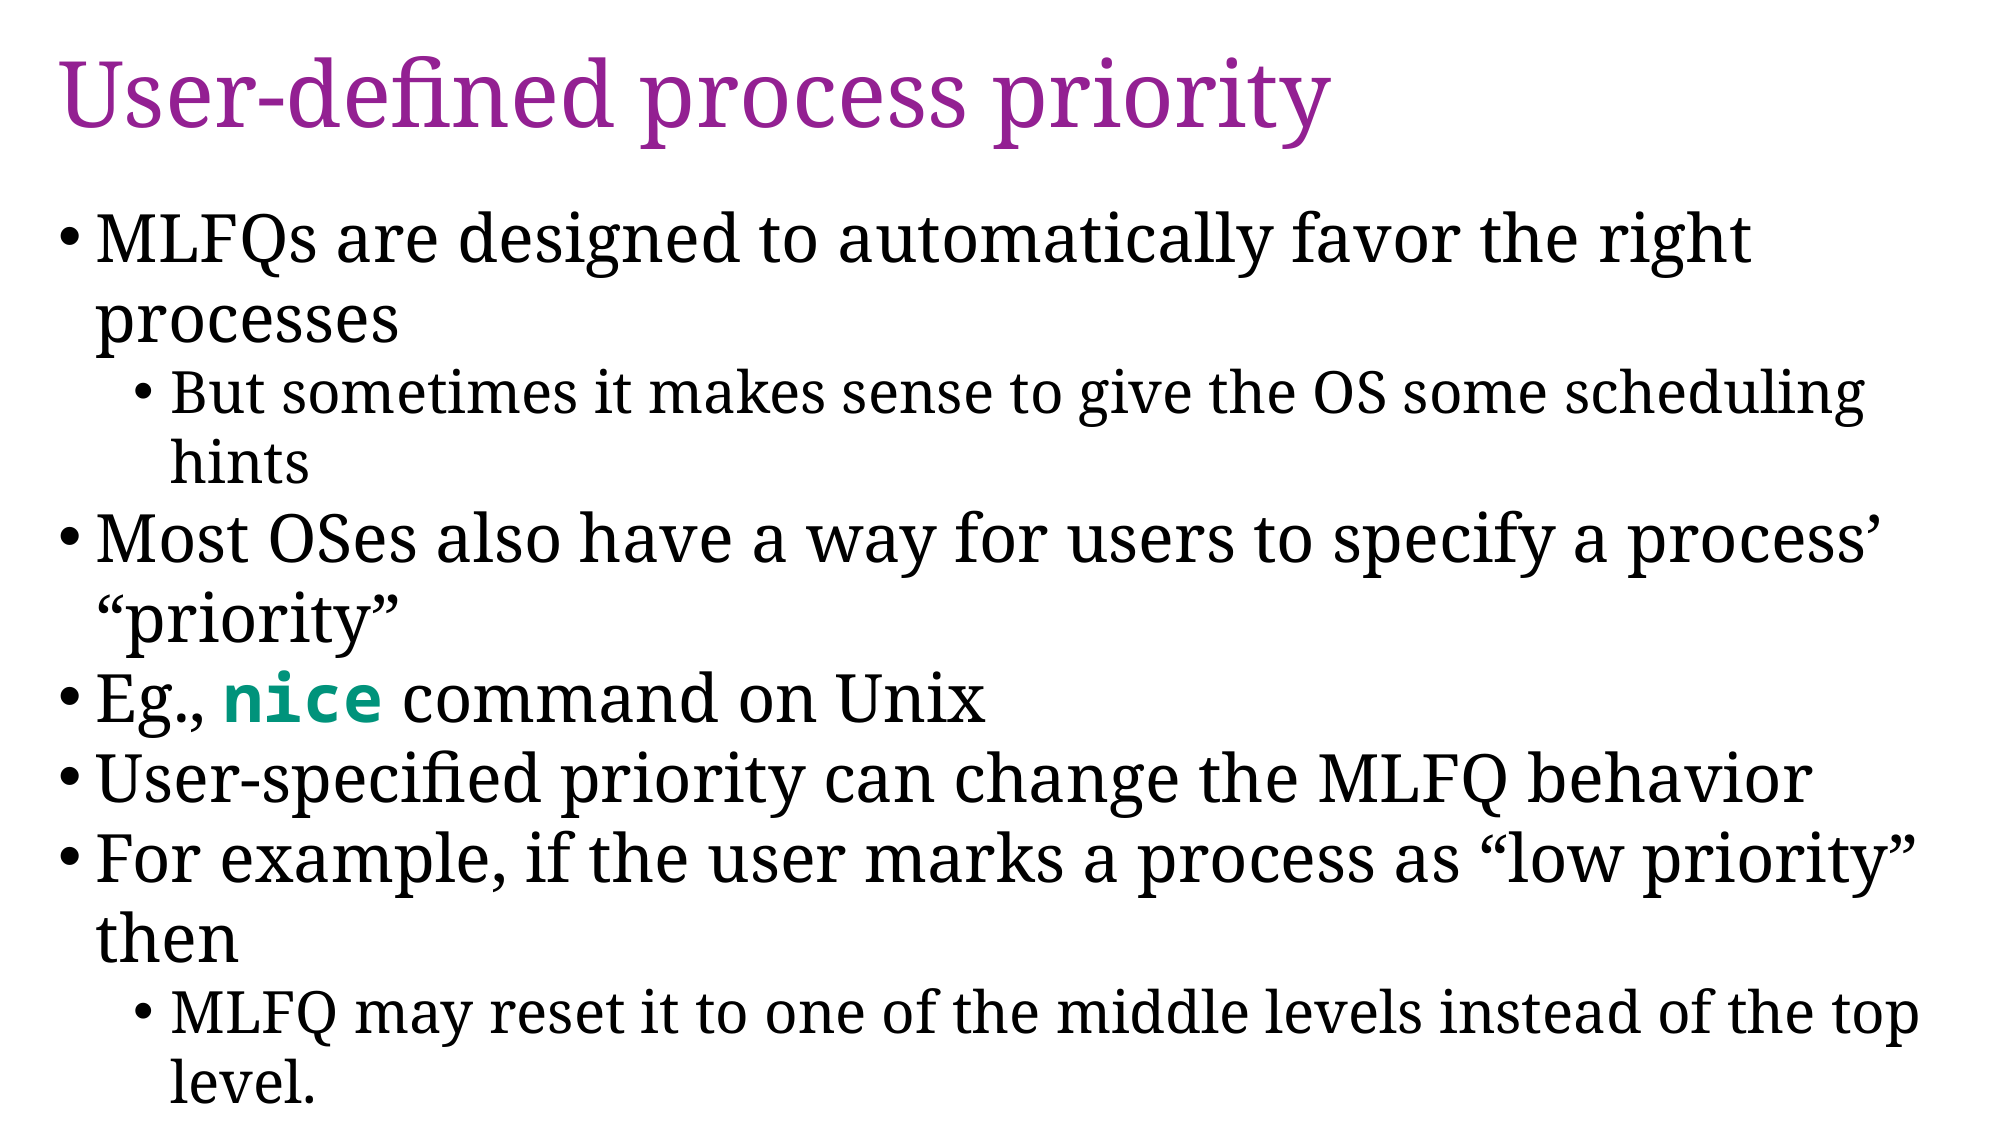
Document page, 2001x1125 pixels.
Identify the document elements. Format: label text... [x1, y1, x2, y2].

list MLFQs are designed to automatically favor the right processes But sometimes it makes sense to give the OS some scheduling hints Most OSes also have a way for users to specify a process’ “priority” Eg., nice command on Unix User-specified priority can change the MLFQ behavior For example, if the user marks a process as “low priority” then MLFQ may reset it to one of the middle levels instead of the top level. May give it a smaller CPU quota at each level The OS may also treat system (root) processes with higher priority [43, 188, 1953, 1106]
title User-defined process priority [43, 25, 1953, 171]
